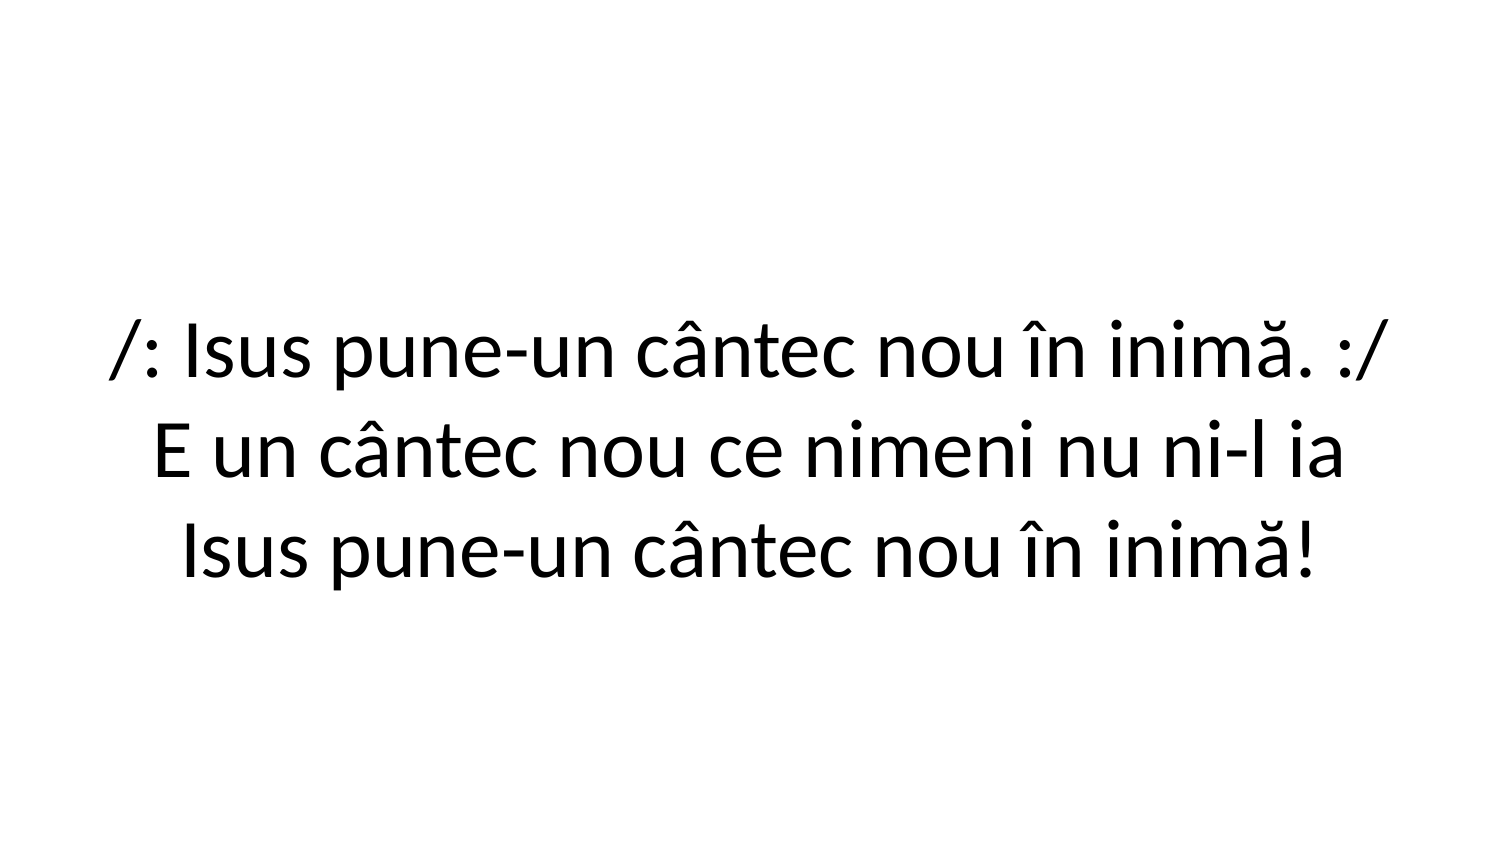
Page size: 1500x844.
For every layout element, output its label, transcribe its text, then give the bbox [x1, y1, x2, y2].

text_box /: Isus pune-un cântec nou în inimă. :/ E un cântec nou ce nimeni nu ni-l ia Isus pune-un cântec nou în inimă! [95, 242, 1405, 602]
